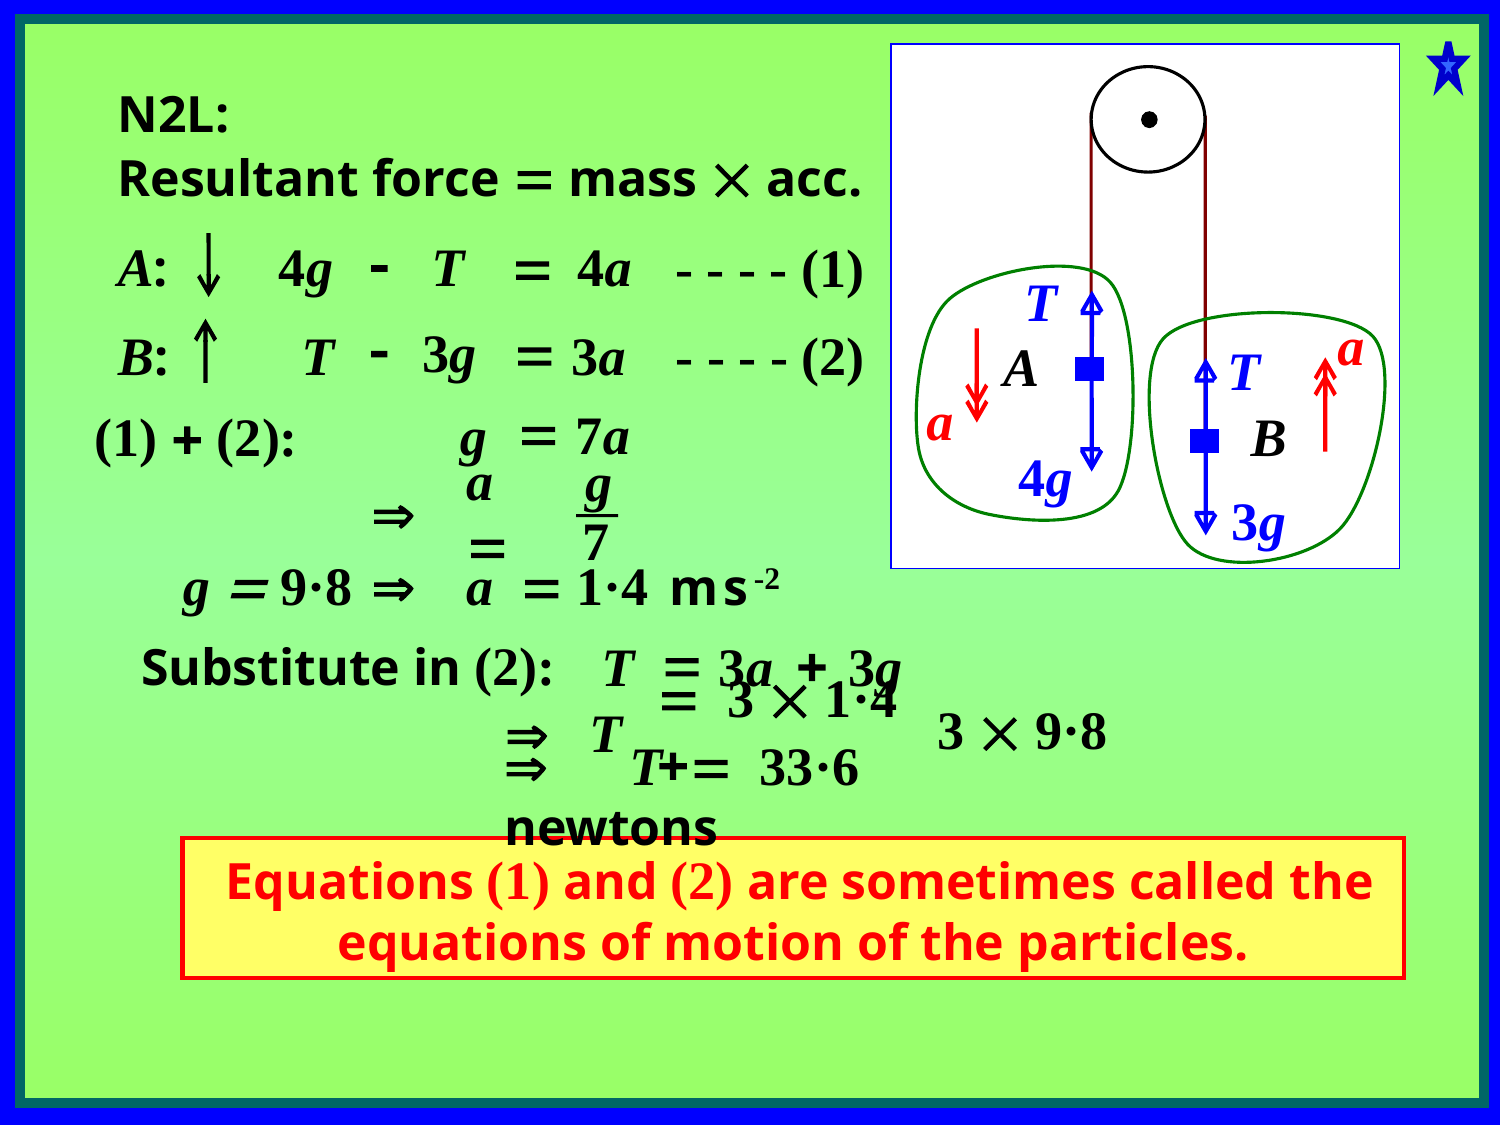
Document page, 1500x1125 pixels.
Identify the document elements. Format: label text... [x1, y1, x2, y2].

text_box B: [103, 313, 207, 394]
text_box - - - - (2) [661, 313, 881, 394]
text_box A: [102, 224, 207, 306]
text_box 3a [556, 313, 654, 394]
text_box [467, 543, 811, 625]
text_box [586, 621, 702, 705]
text_box Equations (1) and (2) are sometimes called the equations of motion of the particles. [182, 837, 1405, 979]
text_box T [416, 225, 486, 305]
text_box T [286, 313, 356, 394]
text_box  T = 33·6 newtons [489, 723, 1040, 864]
text_box T [1428, 42, 1469, 93]
text_box - [355, 308, 431, 389]
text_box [890, 43, 1403, 577]
text_box [194, 318, 217, 383]
text_box 4a [562, 224, 660, 306]
text_box - - - - (1) [660, 225, 883, 306]
text_box [1433, 42, 1464, 86]
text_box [356, 439, 638, 541]
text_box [167, 543, 466, 625]
text_box 4g [263, 225, 361, 306]
text_box (1) + (2): [79, 394, 323, 475]
text_box 7a [560, 392, 658, 474]
text_box - [355, 222, 453, 303]
text_box = [502, 391, 560, 438]
text_box  T [490, 691, 642, 723]
text_box = 3  1·4 + [642, 714, 923, 723]
text_box 3  9·8 [923, 687, 1148, 769]
text_box = [496, 224, 562, 306]
text_box = [498, 310, 596, 391]
text_box [197, 233, 220, 298]
text_box Substitute in (2): [126, 624, 581, 704]
text_box N2L: Resultant force = mass  acc. [102, 74, 885, 196]
text_box g [445, 393, 502, 438]
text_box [703, 621, 931, 706]
text_box 3g [407, 311, 505, 392]
